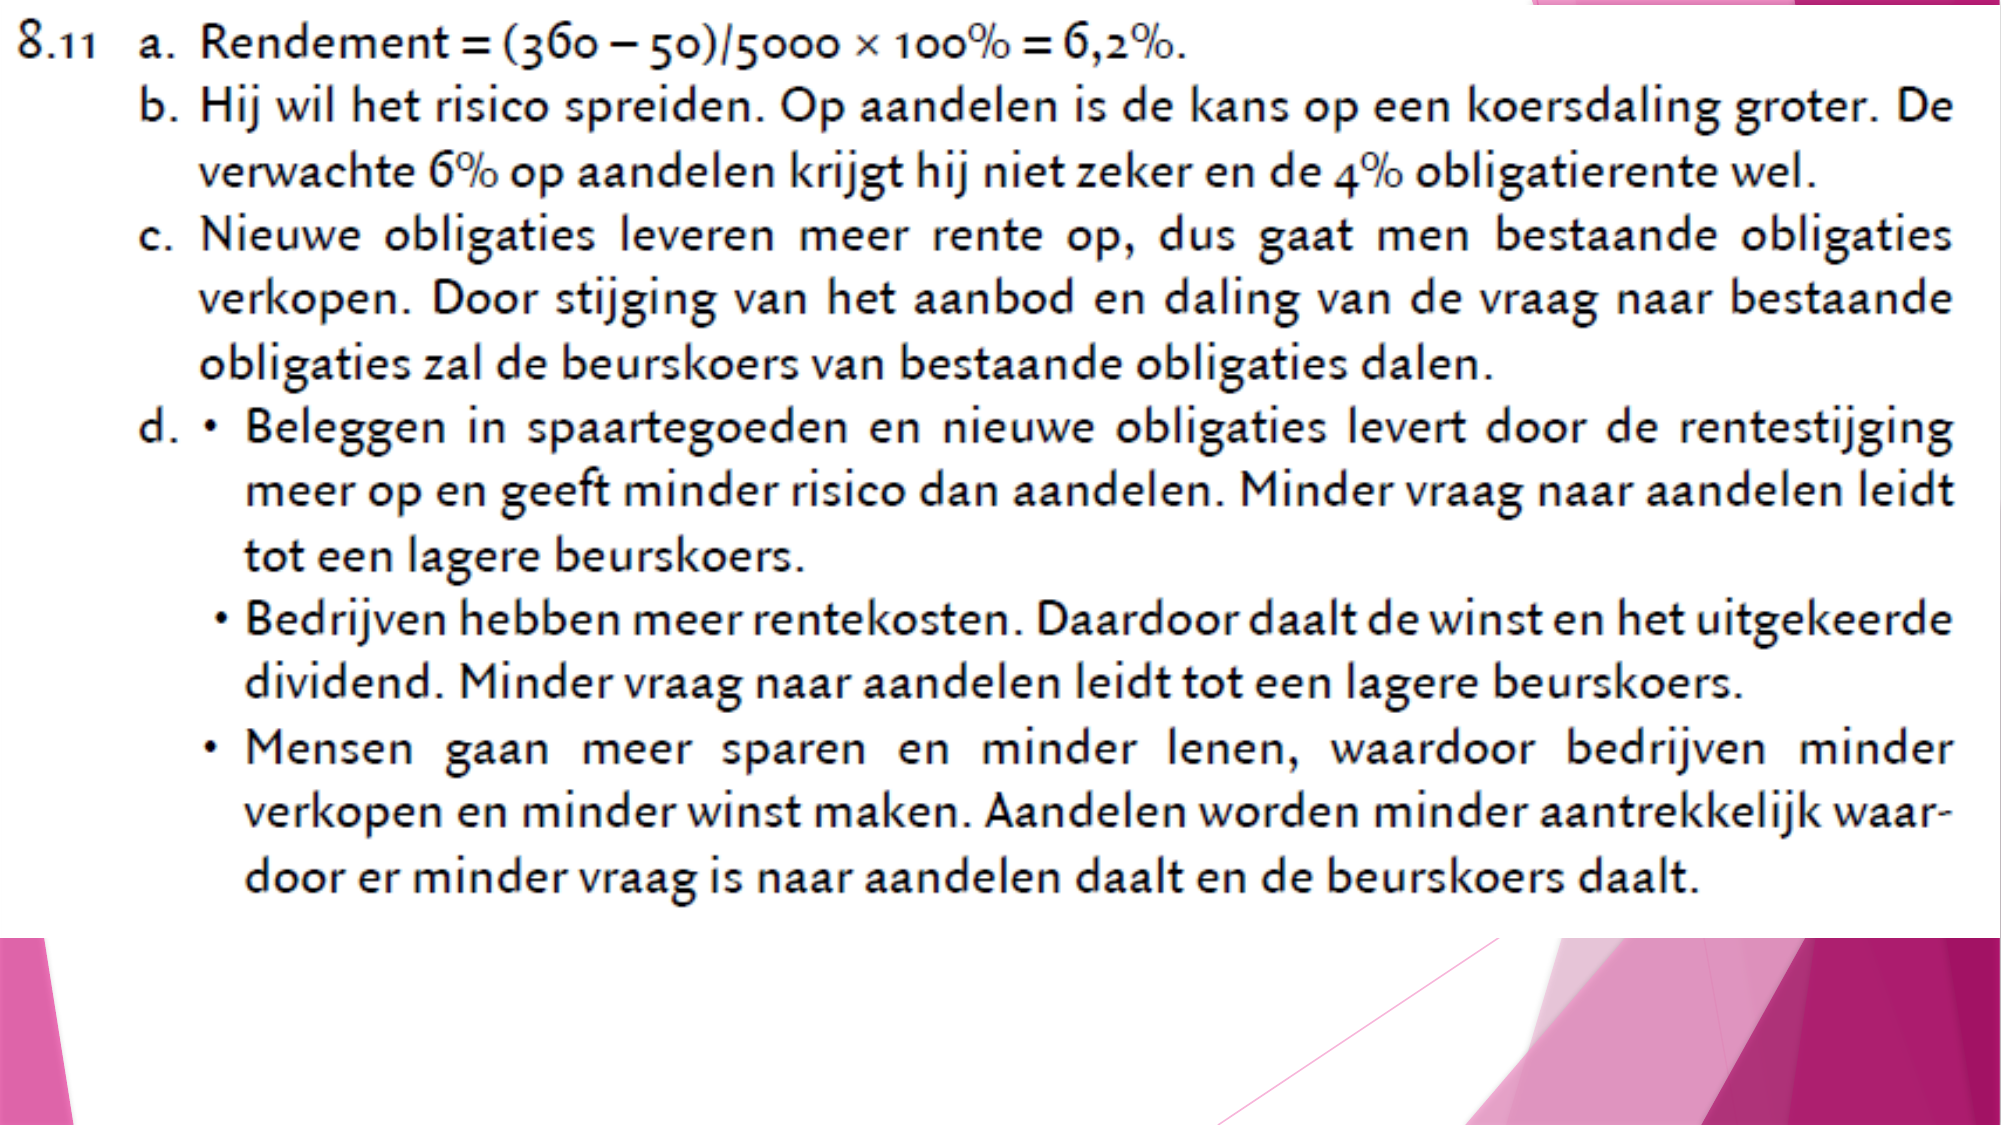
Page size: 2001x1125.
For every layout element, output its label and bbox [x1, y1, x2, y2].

picture [0, 5, 2000, 939]
